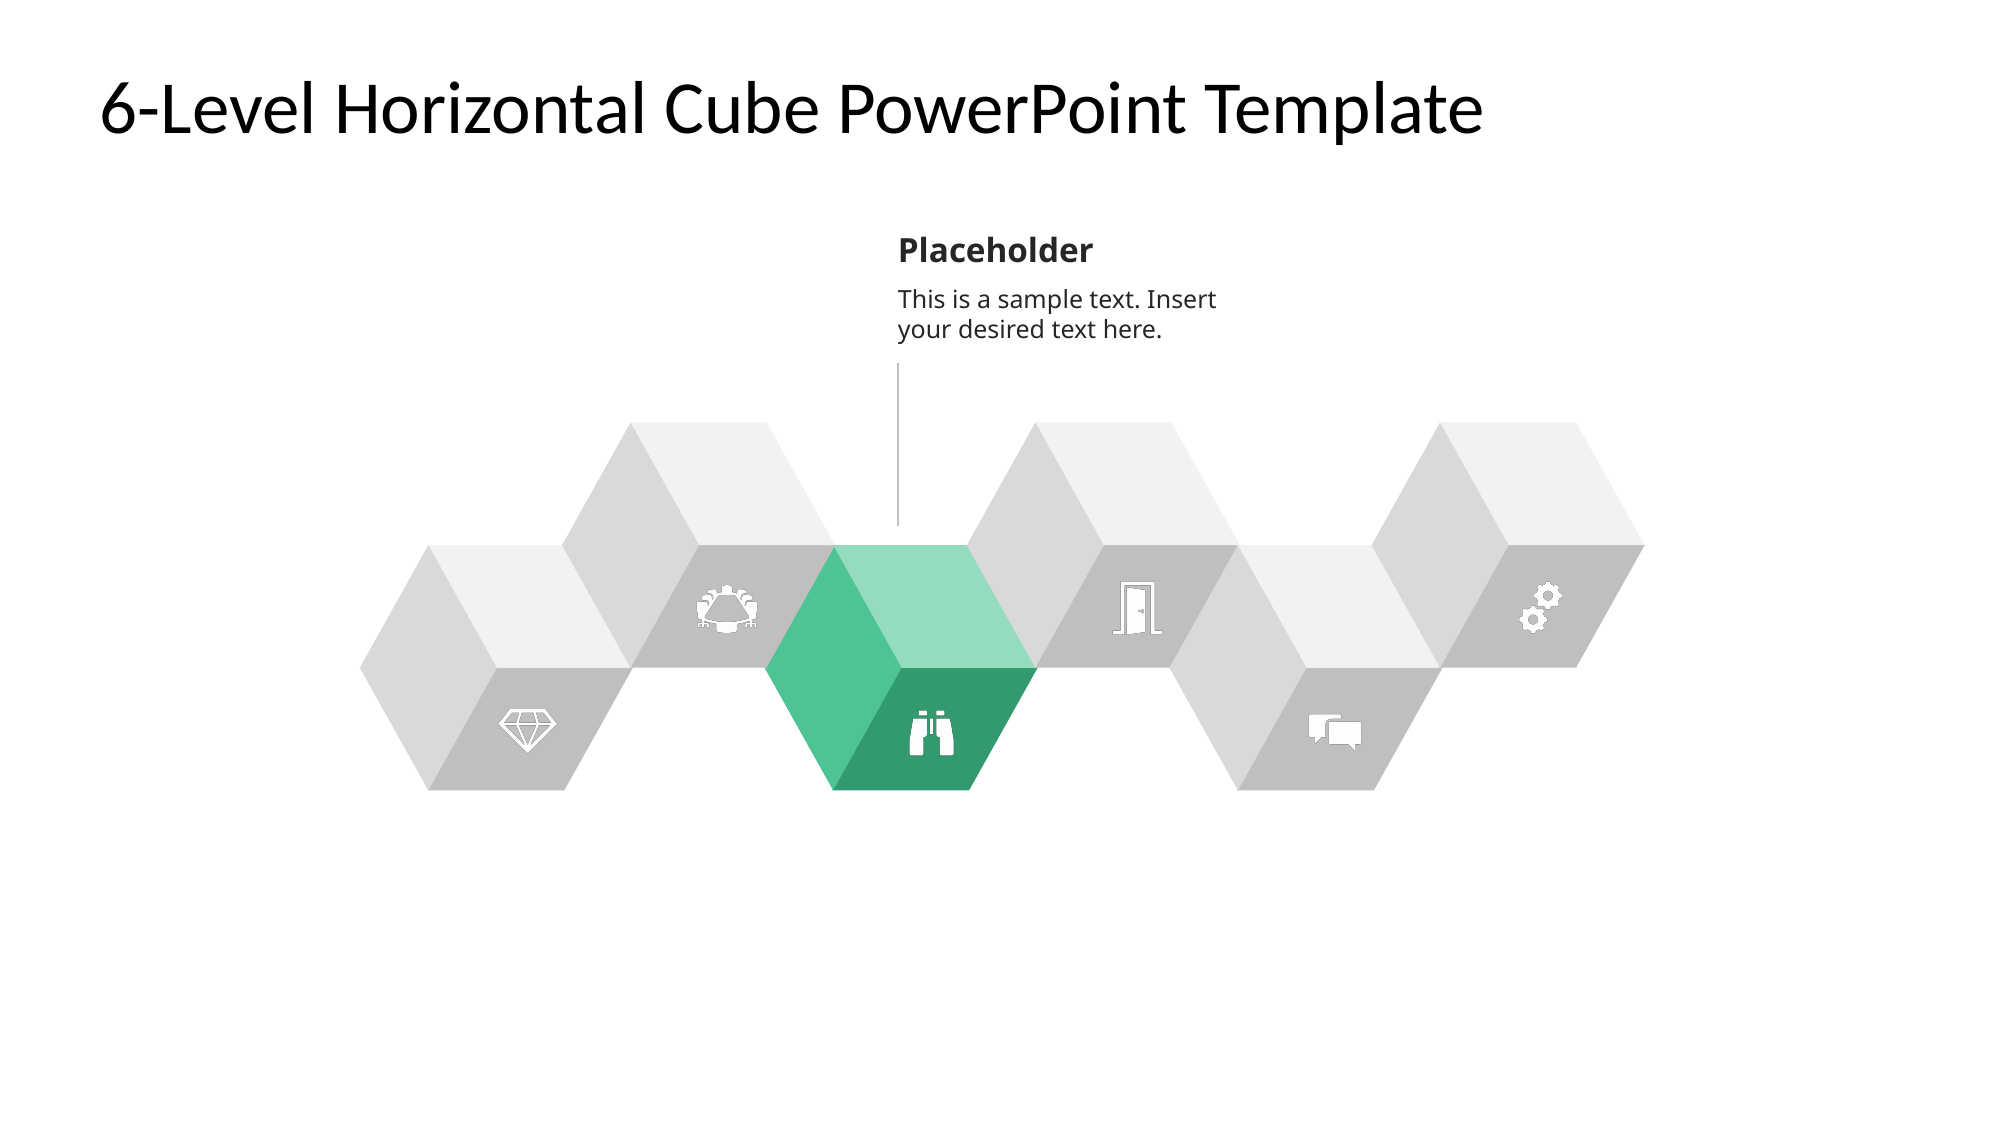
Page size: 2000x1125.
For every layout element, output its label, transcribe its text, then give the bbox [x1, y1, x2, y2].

picture [695, 577, 759, 641]
picture [496, 698, 560, 762]
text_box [980, 408, 1227, 682]
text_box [778, 530, 1024, 805]
picture [1509, 575, 1573, 639]
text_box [373, 530, 620, 805]
picture [1303, 701, 1367, 765]
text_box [1183, 530, 1429, 805]
picture [1105, 576, 1169, 640]
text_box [897, 227, 1243, 358]
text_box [1385, 408, 1631, 682]
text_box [575, 408, 822, 682]
picture [899, 701, 963, 765]
title 6-Level Horizontal Cube PowerPoint Template [99, 45, 1900, 162]
